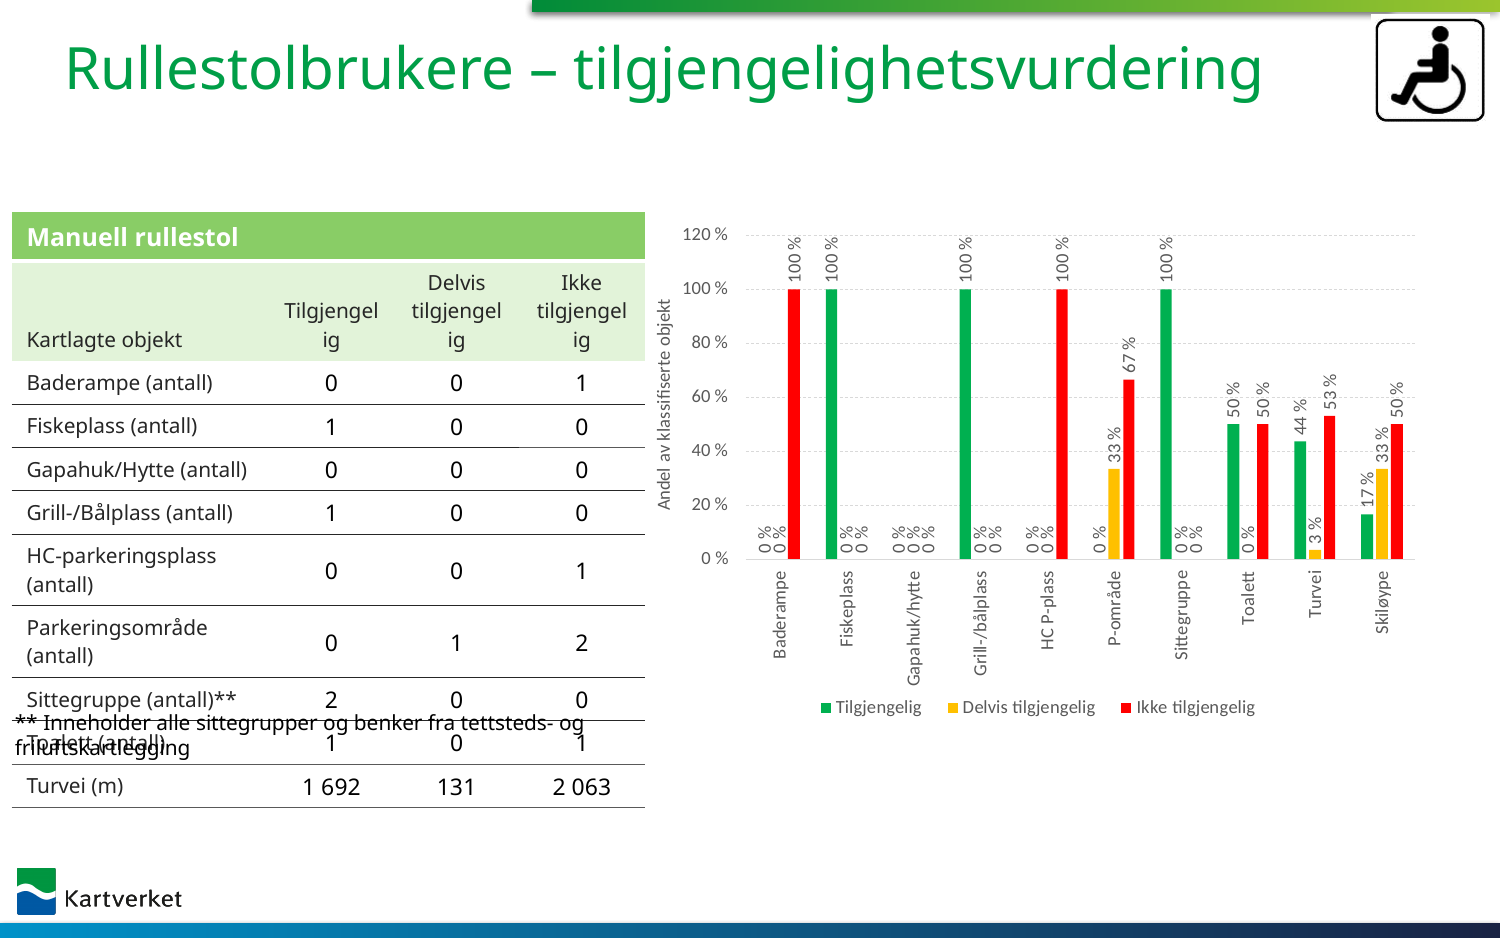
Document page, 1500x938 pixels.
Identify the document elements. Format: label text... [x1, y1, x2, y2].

table_cell Ikke tilgjengelig [519, 263, 638, 361]
table_cell 2 [269, 678, 394, 702]
table_cell Tilgjengelig [269, 263, 394, 361]
table_cell 0 [519, 491, 638, 534]
table_cell 2 063 [519, 768, 645, 807]
table_cell 1 [269, 491, 394, 534]
table_cell Baderampe (antall) [12, 361, 269, 404]
picture [1371, 13, 1491, 127]
table_cell Turvei (m) [12, 768, 269, 807]
table_cell 0 [269, 448, 394, 490]
table_cell 0 [394, 405, 519, 447]
table_cell Sittegruppe (antall)** [12, 678, 269, 702]
table_cell 0 [269, 606, 394, 677]
table_cell Delvis tilgjengelig [394, 263, 519, 361]
table_cell 1 692 [269, 768, 394, 807]
table_cell 0 [269, 535, 394, 605]
table_cell 0 [394, 361, 519, 404]
table_cell 0 [519, 405, 638, 447]
table_cell 131 [394, 768, 519, 807]
table_cell 1 [394, 606, 519, 677]
table_cell 0 [394, 491, 519, 534]
picture [643, 218, 1426, 728]
table_cell Parkeringsområde (antall) [12, 606, 269, 677]
table_cell 0 [394, 535, 519, 605]
table_cell 0 [269, 361, 394, 404]
table_header Manuell rullestol [12, 212, 645, 259]
table_cell 1 [519, 361, 638, 404]
table_cell Kartlagte objekt [12, 263, 269, 361]
table_cell Fiskeplass (antall) [12, 405, 269, 447]
table_cell 0 [394, 448, 519, 490]
text_box Rullestolbrukere – tilgjengelighetsvurdering [49, 12, 1372, 109]
table_cell 2 [519, 606, 638, 677]
table_cell HC-parkeringsplass (antall) [12, 535, 269, 605]
table_cell Gapahuk/Hytte (antall) [12, 448, 269, 490]
table_cell 1 [519, 535, 638, 605]
table_cell 0 [519, 678, 638, 702]
table_cell 0 [519, 448, 638, 490]
table_cell 1 [269, 405, 394, 447]
table_cell 0 [394, 678, 519, 702]
text_box ** Inneholder alle sittegrupper og benker fra tettsteds- og friluftskartlegging [0, 702, 745, 768]
table_cell Grill-/Bålplass (antall) [12, 491, 269, 534]
